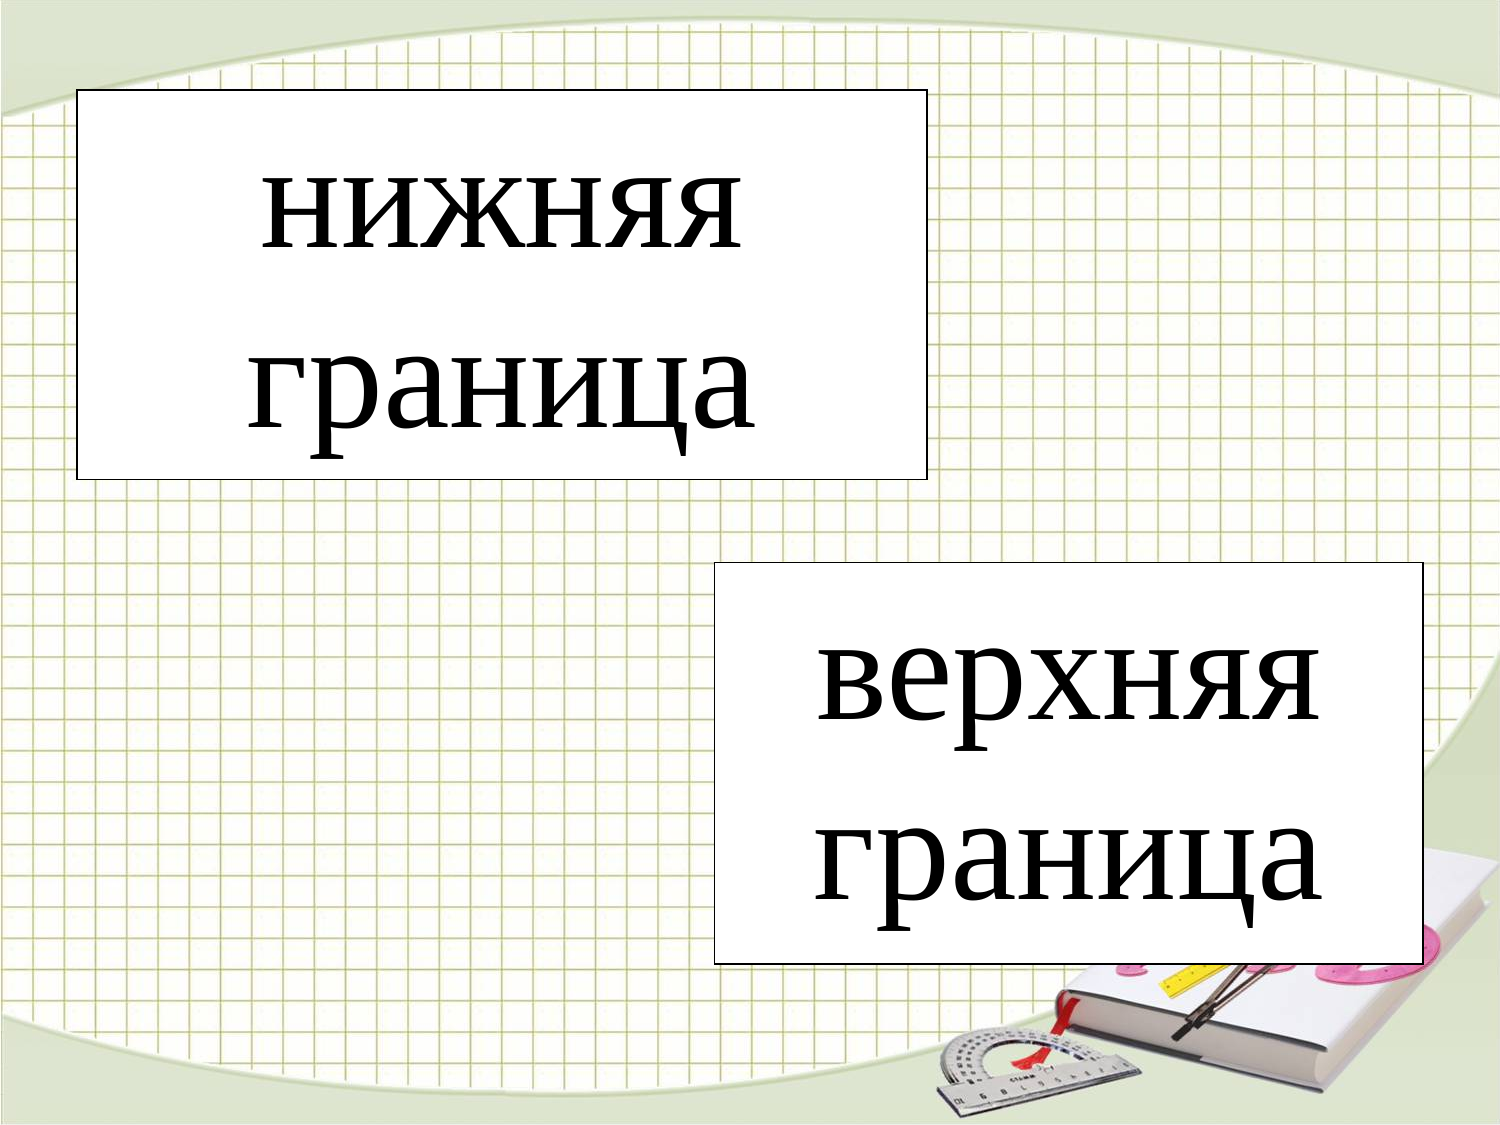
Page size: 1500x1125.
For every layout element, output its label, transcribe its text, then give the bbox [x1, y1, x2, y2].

text_box верхняя граница [714, 562, 1424, 964]
text_box нижняя граница [76, 90, 928, 480]
picture [0, 0, 1500, 1125]
